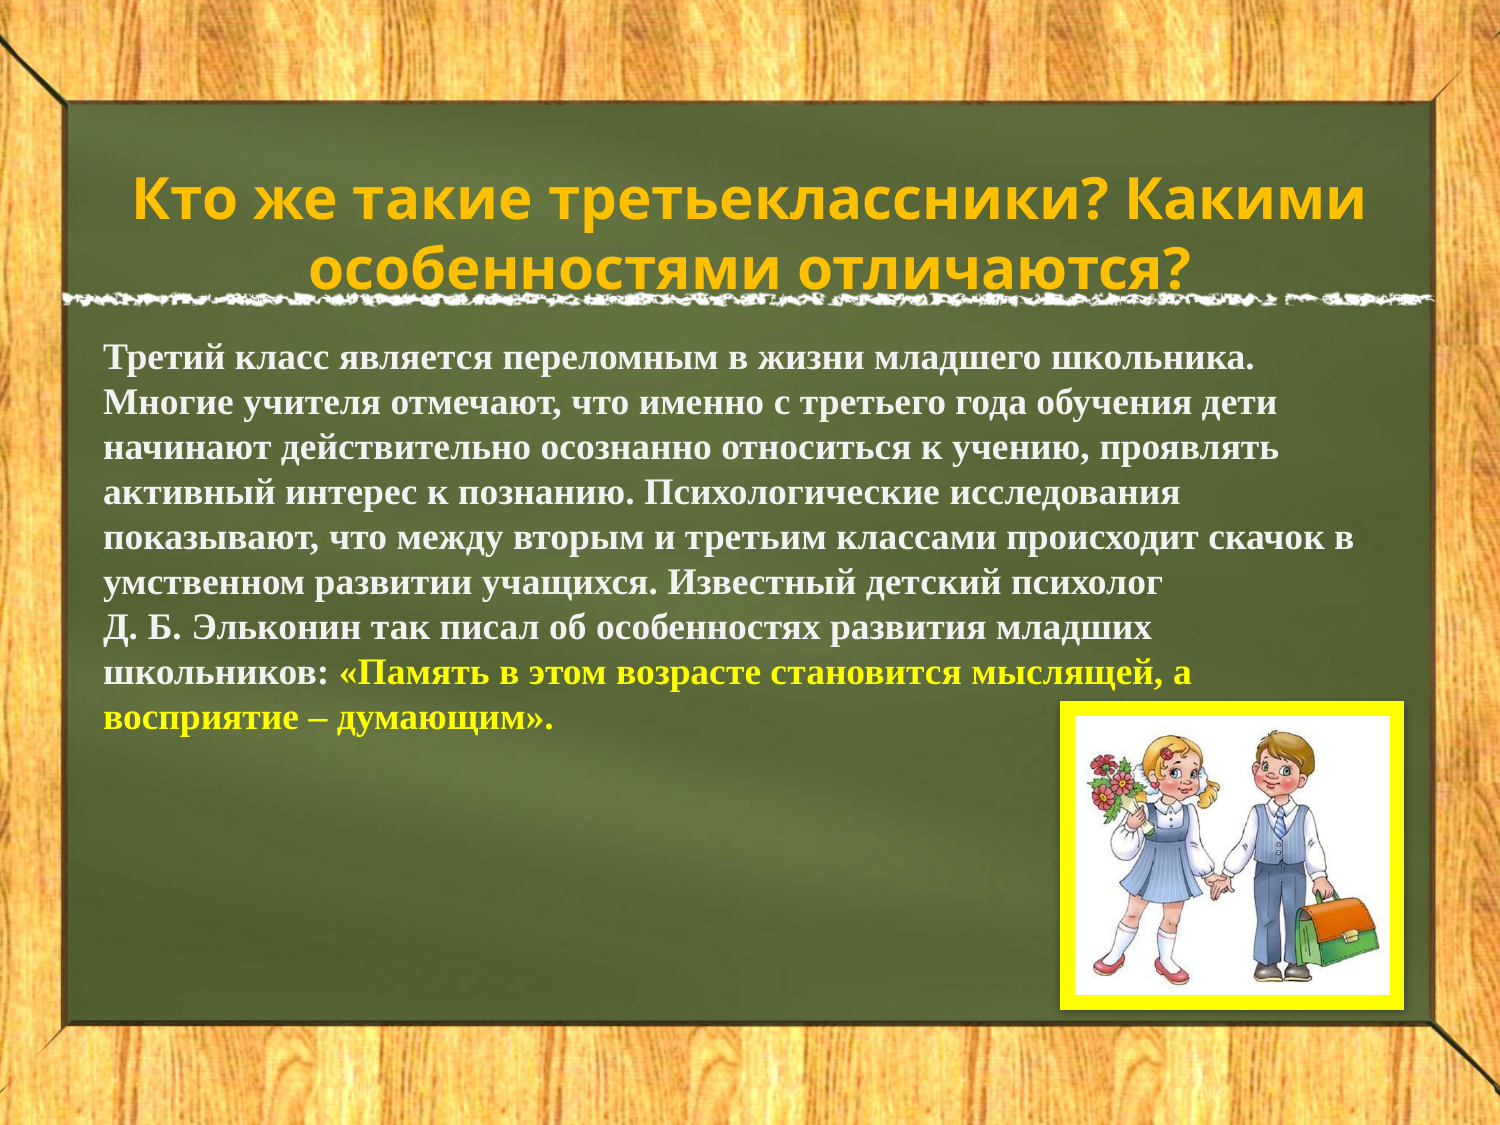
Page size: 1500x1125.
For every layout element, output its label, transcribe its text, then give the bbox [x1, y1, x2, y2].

picture [0, 0, 1500, 1125]
title Кто же такие третьеклассники? Какими особенностями отличаются? [112, 137, 1388, 324]
text_box Третий класс является переломным в жизни младшего школьника. Многие учителя отмечают, что именно с третьего года обучения дети начинают действительно осознанно относиться к учению, проявлять активный интерес к познанию. Психологические исследования показывают, что между вторым и третьим классами происходит скачок в умственном развитии учащихся. Известный детский психолог Д. Б. Эльконин так писал об особенностях развития младших школьников: «Память в этом возрасте становится мыслящей, а восприятие – думающим». [88, 324, 1388, 745]
